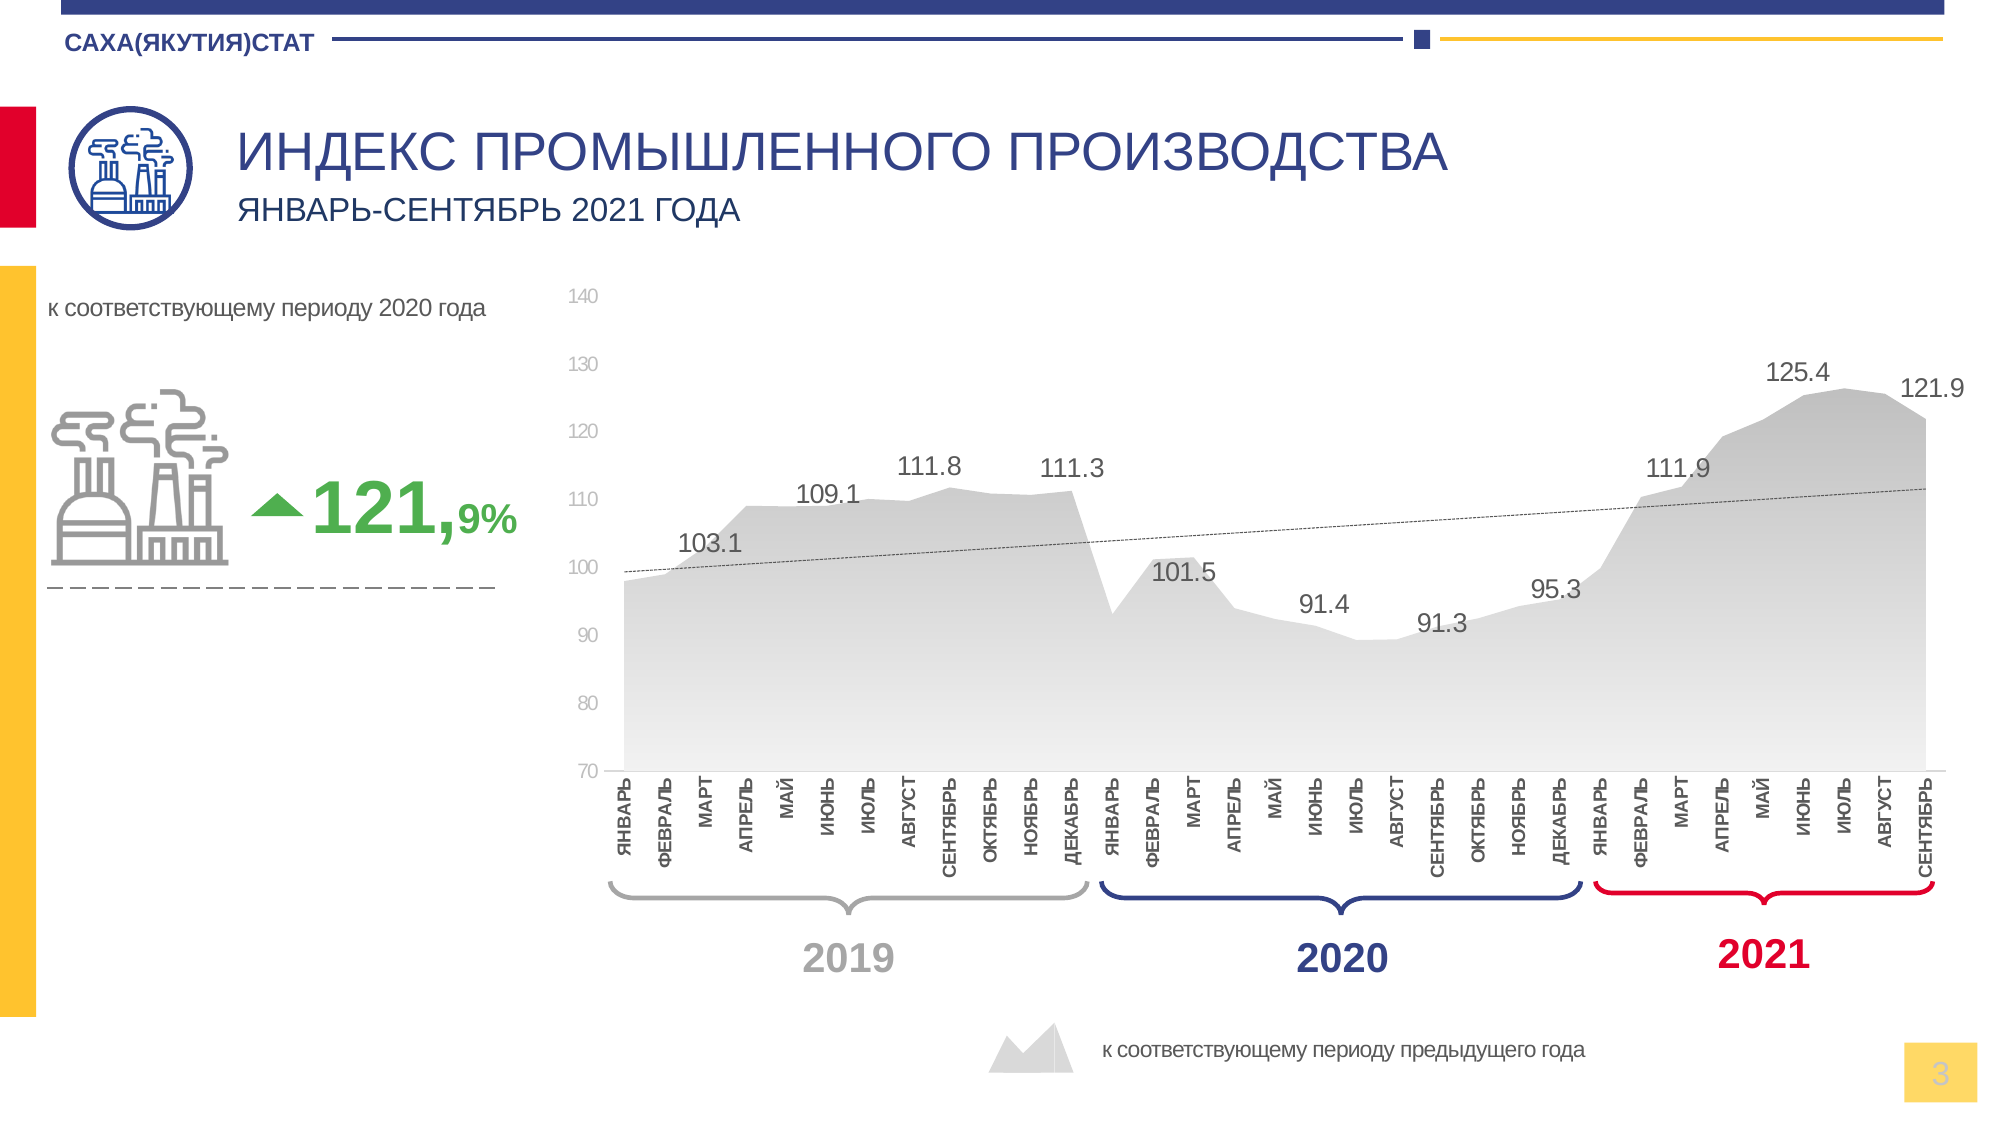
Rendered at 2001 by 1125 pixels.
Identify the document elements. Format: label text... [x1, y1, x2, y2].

list ИНДЕКС ПРОМЫШЛЕННОГО ПРОИЗВОДСТВА [221, 109, 1629, 198]
text_box ЯНВАРЬ-СЕНТЯБРЬ 2021 ГОДА [221, 180, 1327, 228]
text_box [71, 109, 190, 228]
chart [536, 264, 2000, 911]
text_box к соответствующему периоду предыдущего года [1087, 1032, 1633, 1070]
text_box к соответствующему периоду 2020 года [32, 284, 502, 330]
text_box [247, 491, 307, 518]
text_box 2020 [1263, 923, 1422, 989]
text_box САХА(ЯКУТИЯ)СТАТ [47, 17, 332, 65]
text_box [330, 29, 1943, 127]
picture [48, 386, 231, 568]
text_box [988, 1022, 1074, 1073]
text_box 2019 [770, 923, 928, 989]
text_box 121,9% [296, 451, 533, 557]
slide_number 3 [1904, 1042, 1978, 1103]
text_box 2021 [1685, 919, 1843, 984]
